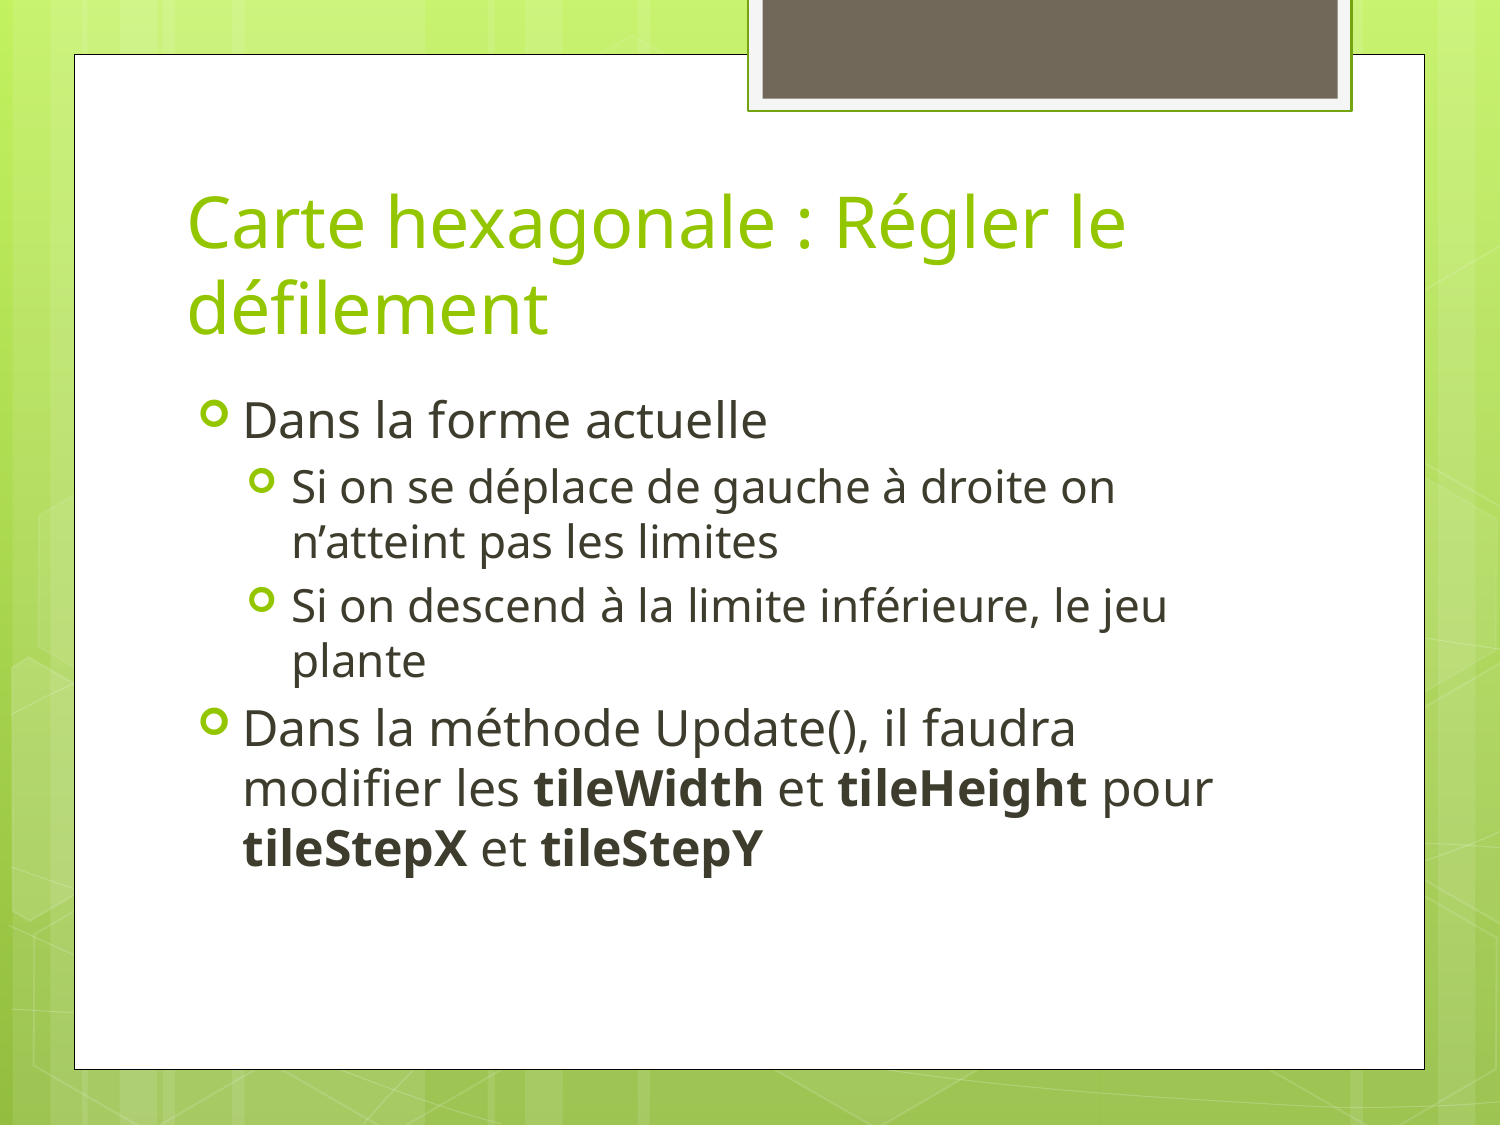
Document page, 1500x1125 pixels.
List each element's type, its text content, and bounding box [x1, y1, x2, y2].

list Dans la forme actuelle Si on se déplace de gauche à droite on n’atteint pas les limites Si on descend à la limite inférieure, le jeu plante Dans la méthode Update(), il faudra modifier les tileWidth et tileHeight pour tileStepX et tileStepY [171, 381, 1283, 957]
title Carte hexagonale : Régler le défilement [171, 168, 1324, 357]
